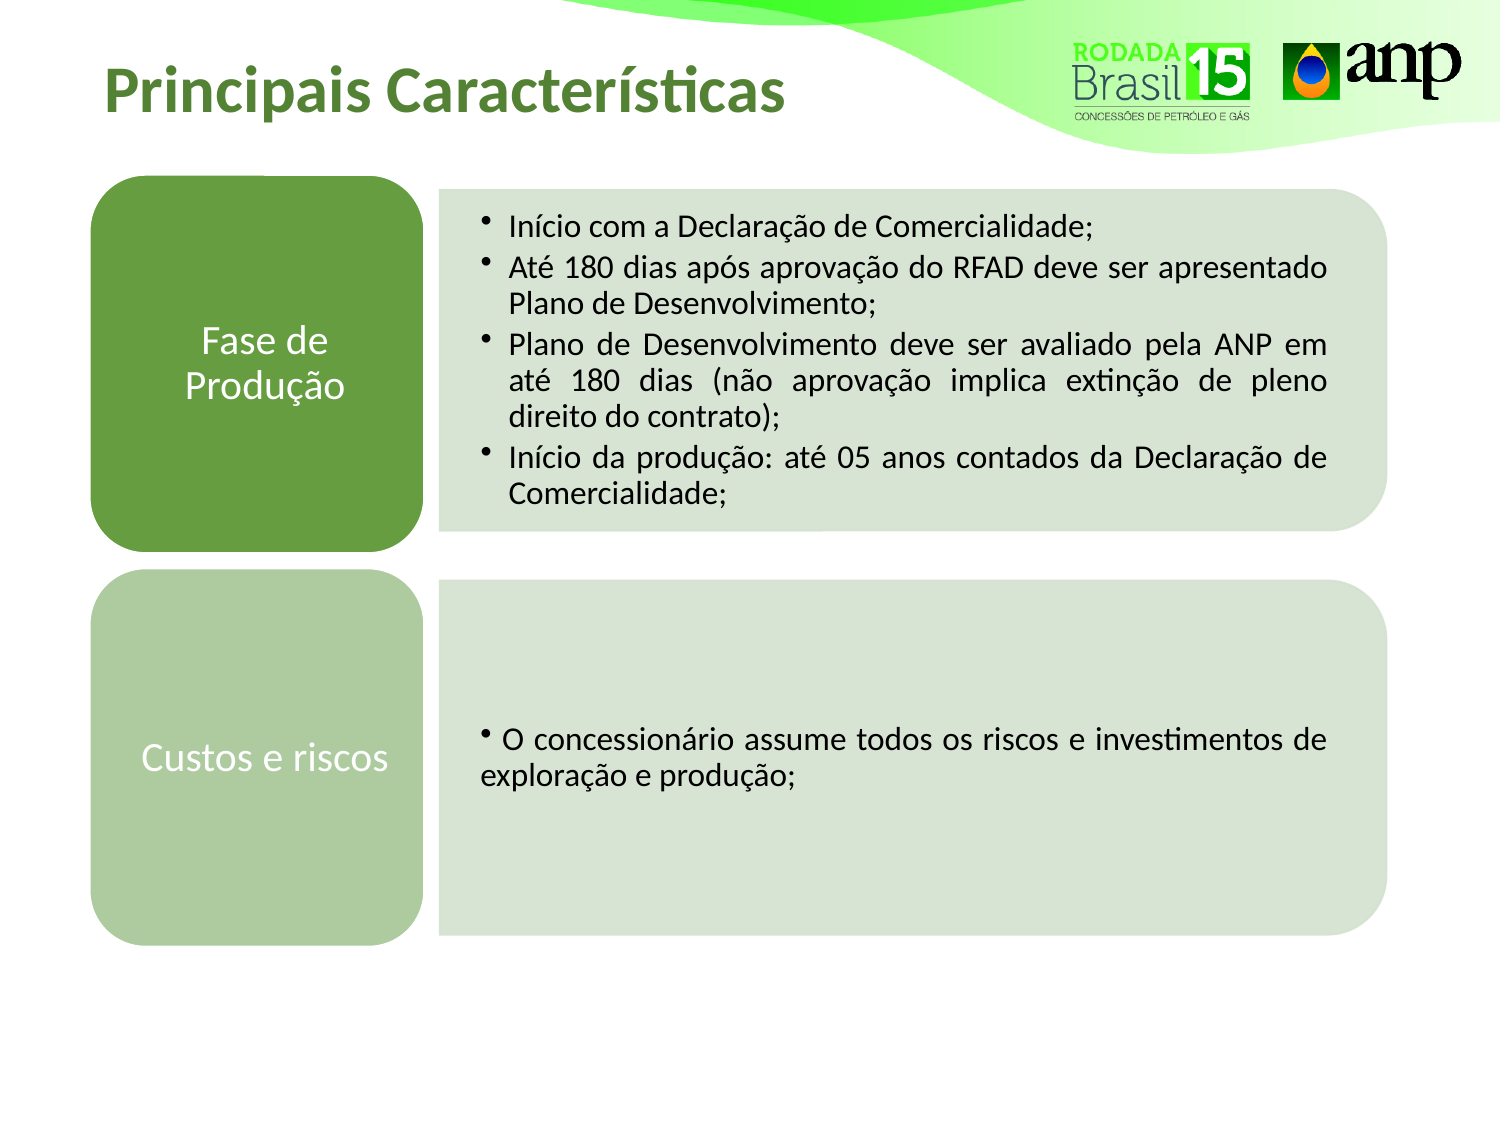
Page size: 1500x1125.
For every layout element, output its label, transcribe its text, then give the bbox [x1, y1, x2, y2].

title Principais Características [89, 47, 1429, 225]
picture [236, 0, 1500, 954]
text_box [40, 242, 1460, 1071]
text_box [89, 170, 1402, 947]
